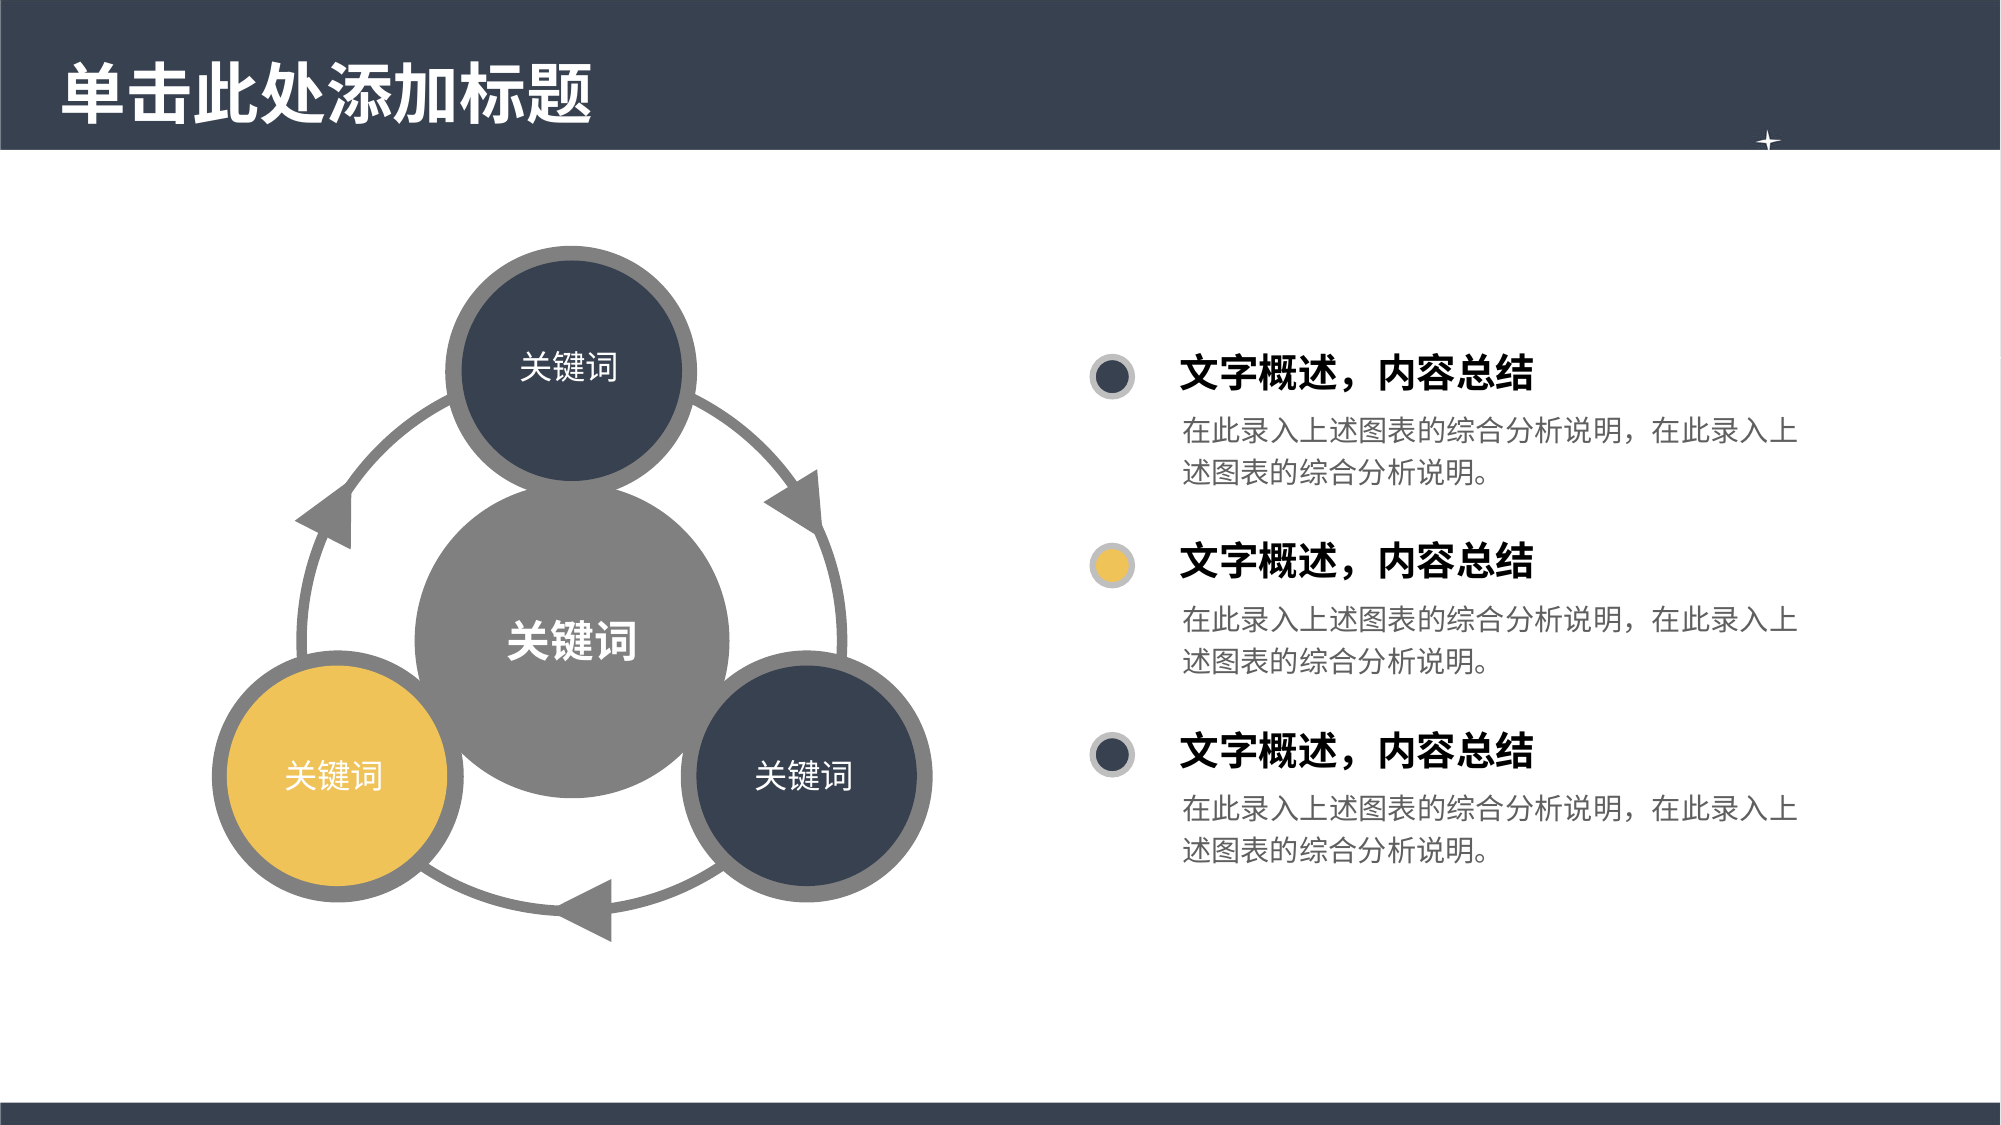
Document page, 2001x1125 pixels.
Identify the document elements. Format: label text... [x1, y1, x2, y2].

title 单击此处添加标题 [44, 44, 1770, 150]
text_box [296, 365, 848, 942]
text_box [680, 650, 933, 903]
text_box [1092, 356, 1132, 397]
text_box 文字概述，内容总结 [1159, 526, 1810, 594]
text_box 文字概述，内容总结 [1159, 715, 1810, 784]
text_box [211, 650, 464, 903]
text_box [445, 245, 698, 498]
text_box [1092, 545, 1132, 586]
text_box 在此录入上述图表的综合分析说明，在此录入上述图表的综合分析说明。 [1162, 395, 1819, 499]
text_box 在此录入上述图表的综合分析说明，在此录入上述图表的综合分析说明。 [1162, 773, 1819, 877]
text_box 在此录入上述图表的综合分析说明，在此录入上述图表的综合分析说明。 [1162, 584, 1819, 688]
text_box 文字概述，内容总结 [1159, 337, 1810, 405]
text_box [1092, 735, 1132, 775]
picture [0, 0, 2001, 1125]
